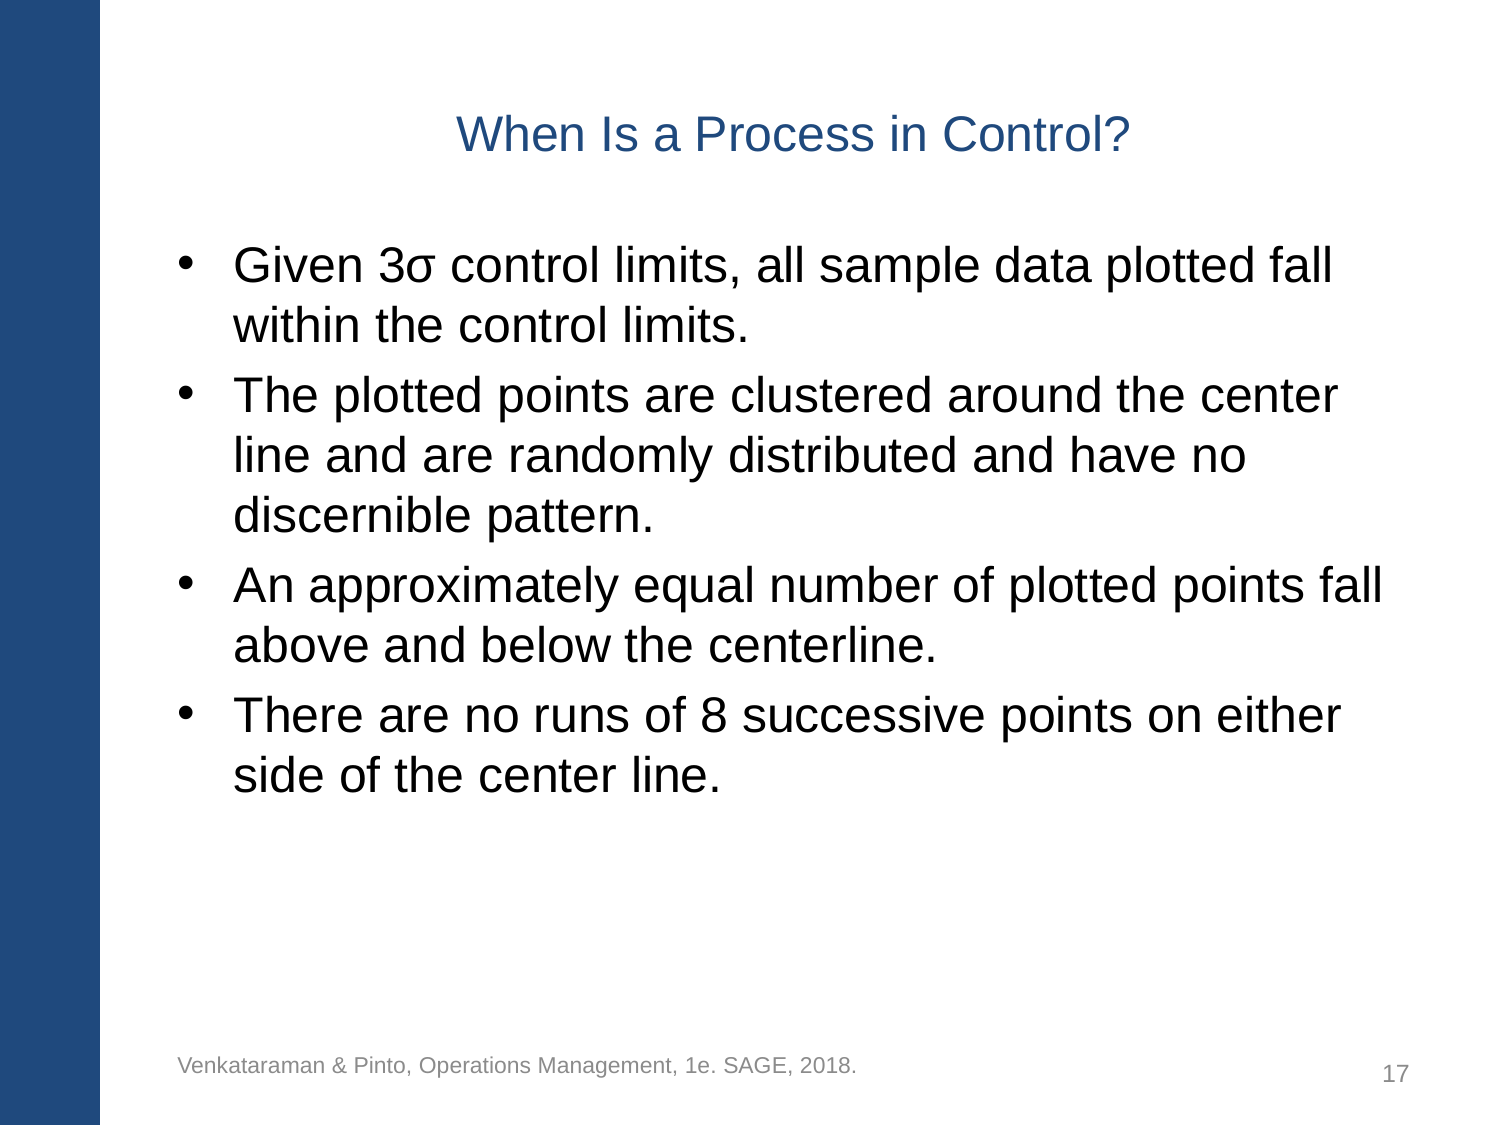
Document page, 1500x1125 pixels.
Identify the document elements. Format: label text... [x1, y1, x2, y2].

title When Is a Process in Control? [162, 37, 1425, 224]
list Given 3σ control limits, all sample data plotted fall within the control limits. The plotted points are clustered around the center line and are randomly distributed and have no discernible pattern. An approximately equal number of plotted points fall above and below the centerline. There are no runs of 8 successive points on either side of the center line. [162, 224, 1425, 1013]
slide_number 17 [1350, 1042, 1425, 1103]
footer Venkataraman & Pinto, Operations Management, 1e. SAGE, 2018. [162, 1042, 1313, 1103]
